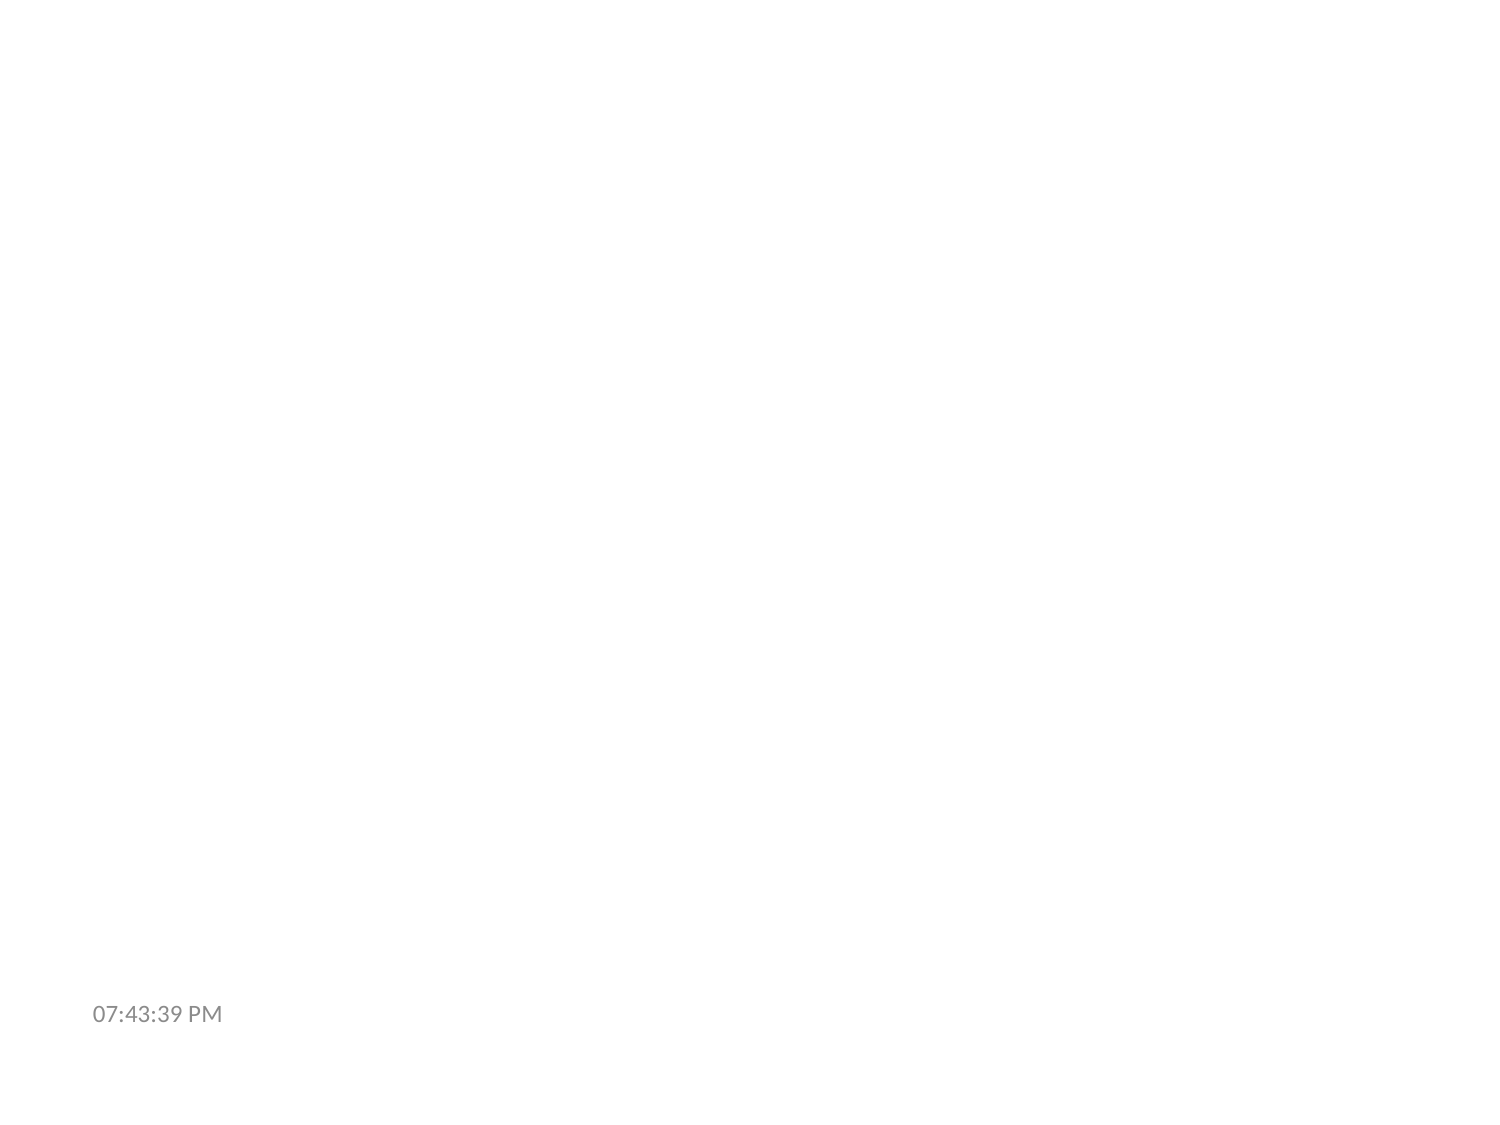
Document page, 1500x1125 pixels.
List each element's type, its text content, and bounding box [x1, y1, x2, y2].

text_box 3:35:09 PM [77, 982, 428, 1043]
